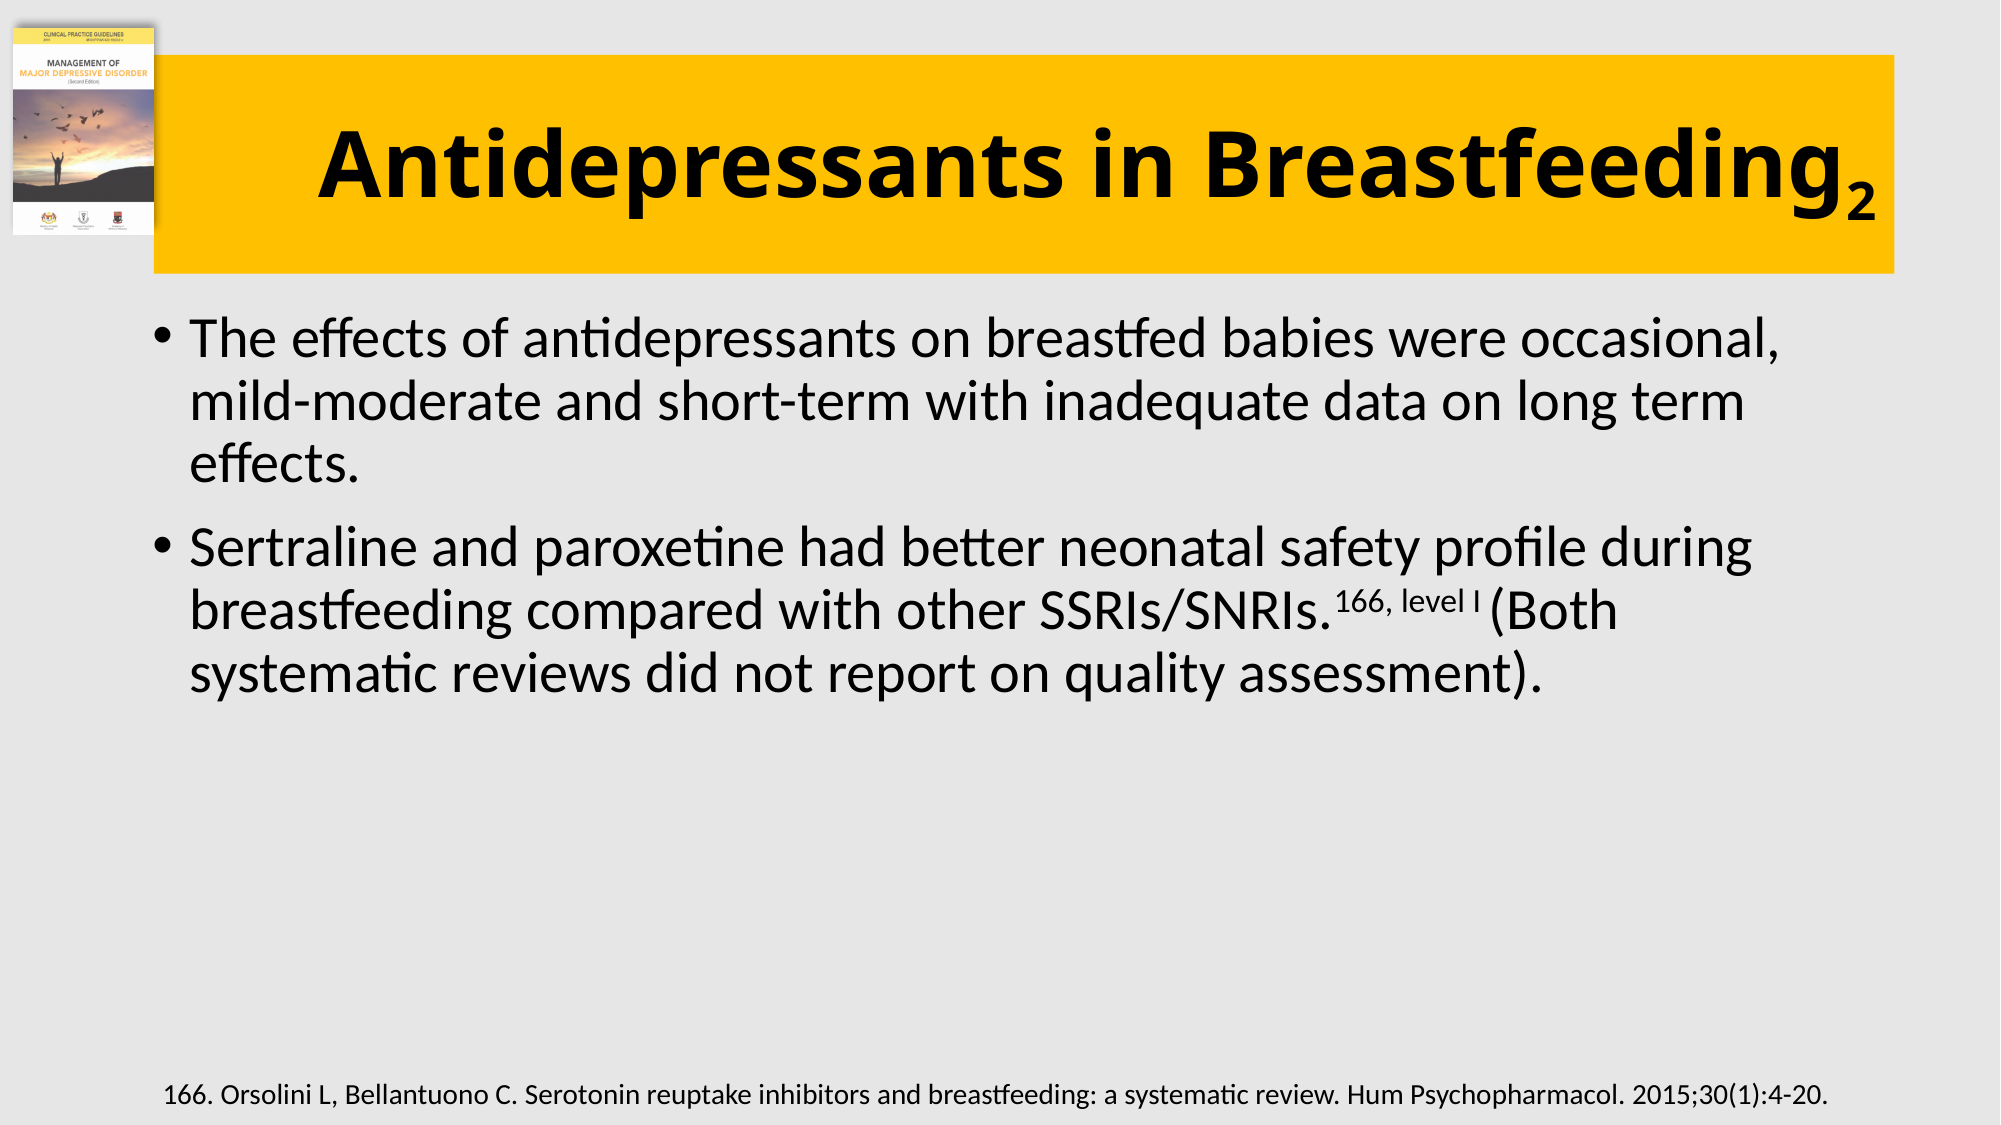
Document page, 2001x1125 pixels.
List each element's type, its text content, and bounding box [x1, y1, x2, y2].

list The effects of antidepressants on breastfed babies were occasional, mild-moderate and short-term with inadequate data on long term effects. Sertraline and paroxetine had better neonatal safety profile during breastfeeding compared with other SSRIs/SNRIs.166, level I (Both systematic reviews did not report on quality assessment). [137, 299, 1863, 1014]
title Antidepressants in Breastfeeding2 [153, 54, 1895, 274]
text_box 166. Orsolini L, Bellantuono C. Serotonin reuptake inhibitors and breastfeeding: a systematic review. Hum Psychopharmacol. 2015;30(1):4-20. [147, 1068, 1846, 1118]
picture [13, 28, 154, 235]
